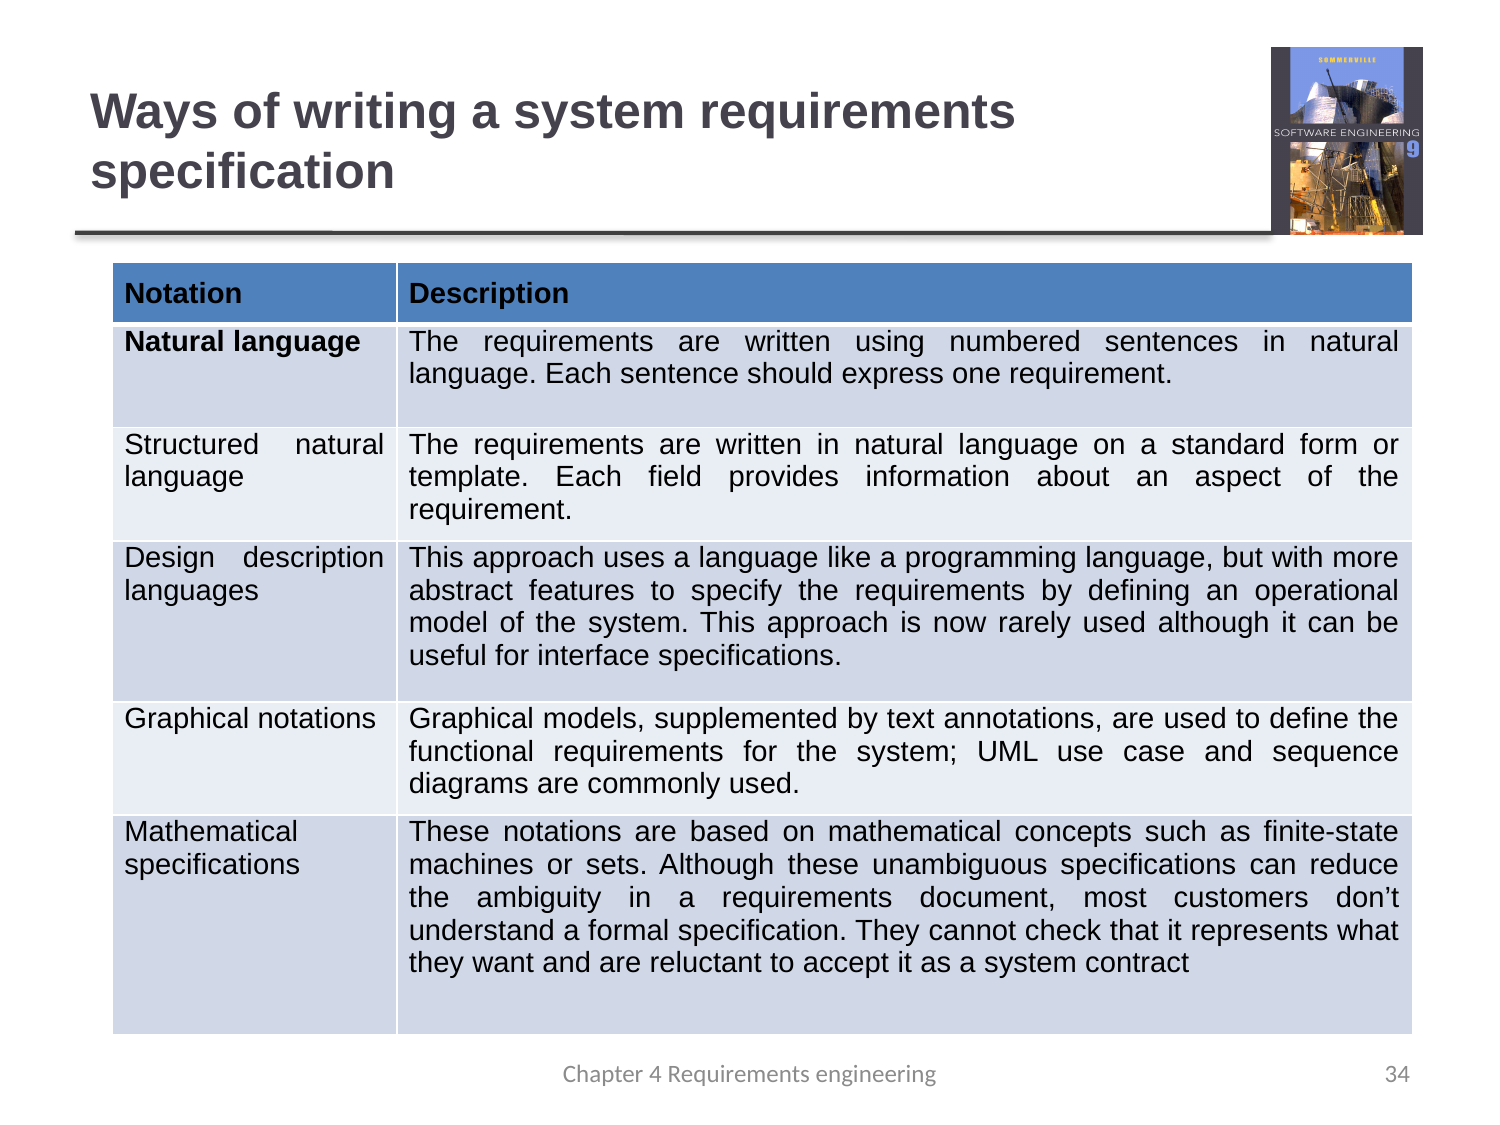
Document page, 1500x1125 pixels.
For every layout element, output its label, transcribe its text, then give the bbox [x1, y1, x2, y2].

table_cell Graphical models, supplemented by text annotations, are used to define the functional requirements for the system; UML use case and sequence diagrams are commonly used. [398, 703, 1412, 814]
table_cell Graphical notations [113, 703, 396, 814]
table_cell The requirements are written using numbered sentences in natural language. Each sentence should express one requirement. [398, 327, 1412, 427]
table_cell Structured natural language [113, 428, 396, 540]
slide_number 34 [1074, 1042, 1425, 1103]
table_cell These notations are based on mathematical concepts such as finite-state machines or sets. Although these unambiguous specifications can reduce the ambiguity in a requirements document, most customers don’t understand a formal specification. They cannot check that it represents what they want and are reluctant to accept it as a system contract [398, 816, 1412, 1034]
table_cell Natural language [113, 327, 396, 427]
table_cell The requirements are written in natural language on a standard form or template. Each field provides information about an aspect of the requirement. [398, 428, 1412, 540]
table_cell Design description languages [113, 542, 396, 701]
table_cell This approach uses a language like a programming language, but with more abstract features to specify the requirements by defining an operational model of the system. This approach is now rarely used although it can be useful for interface specifications. [398, 542, 1412, 701]
footer Chapter 4 Requirements engineering [512, 1042, 988, 1103]
table_header Notation [113, 263, 396, 322]
table_cell Mathematical specifications [113, 816, 396, 1034]
picture [1272, 47, 1423, 235]
title Ways of writing a system requirements specification [74, 44, 1272, 233]
table_header Description [398, 263, 1412, 322]
